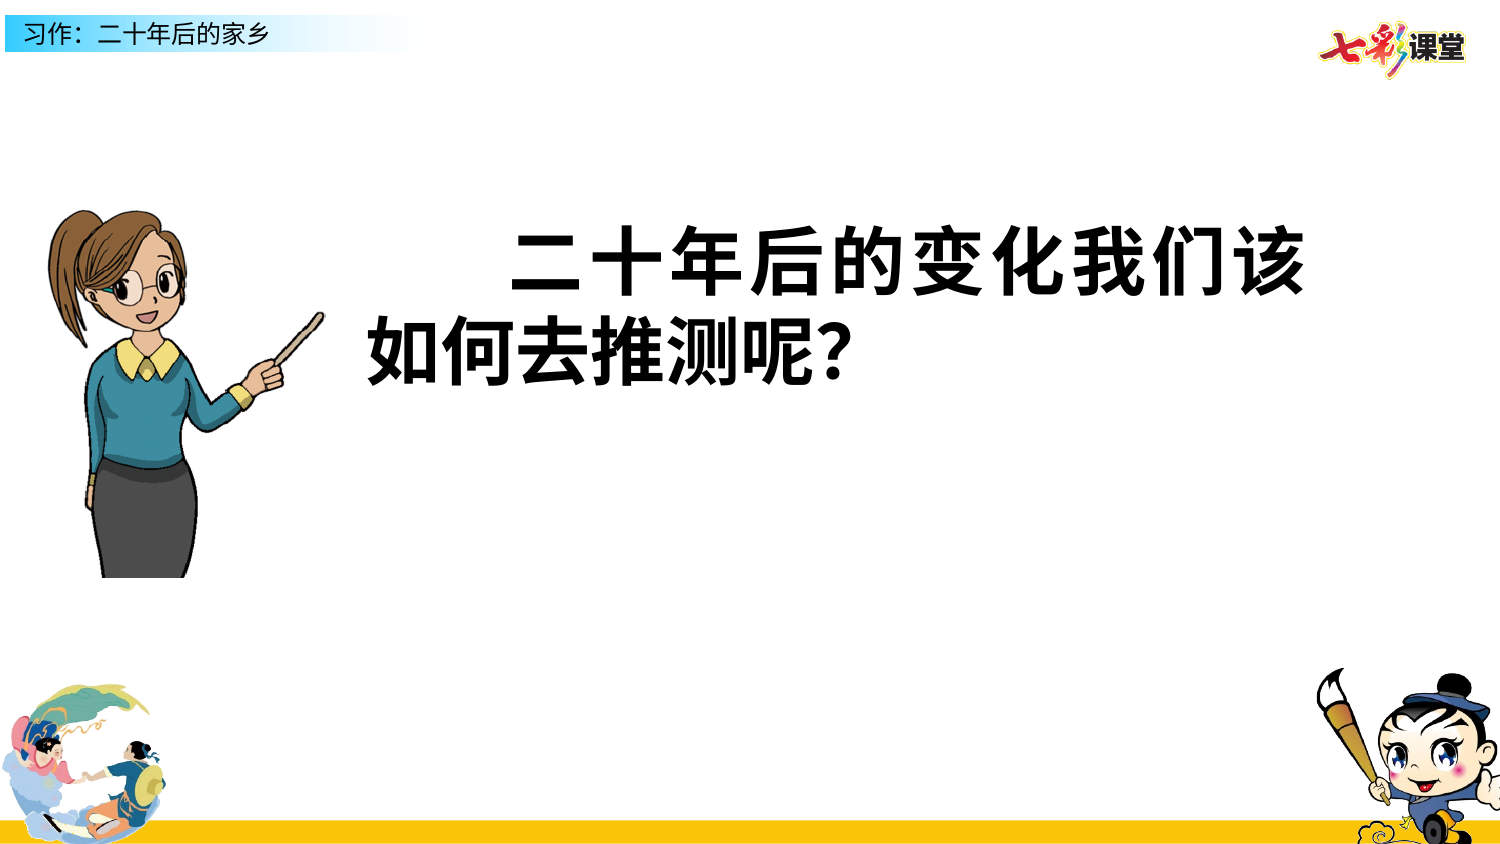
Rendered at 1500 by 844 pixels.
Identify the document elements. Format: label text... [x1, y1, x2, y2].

text_box 要抓住现在人们最想改变的来写。 一定要注意从多个方面描写变化。 对比手法，对比中突显大变化。 语言上需要打磨，避免平铺直叙。 [384, 239, 1291, 373]
picture [46, 208, 326, 579]
text_box [387, 242, 1288, 370]
picture [0, 667, 187, 844]
text_box 二十年后的变化我们该如何去推测呢？ [391, 245, 1284, 366]
picture [1316, 668, 1500, 844]
picture [1316, 20, 1468, 80]
